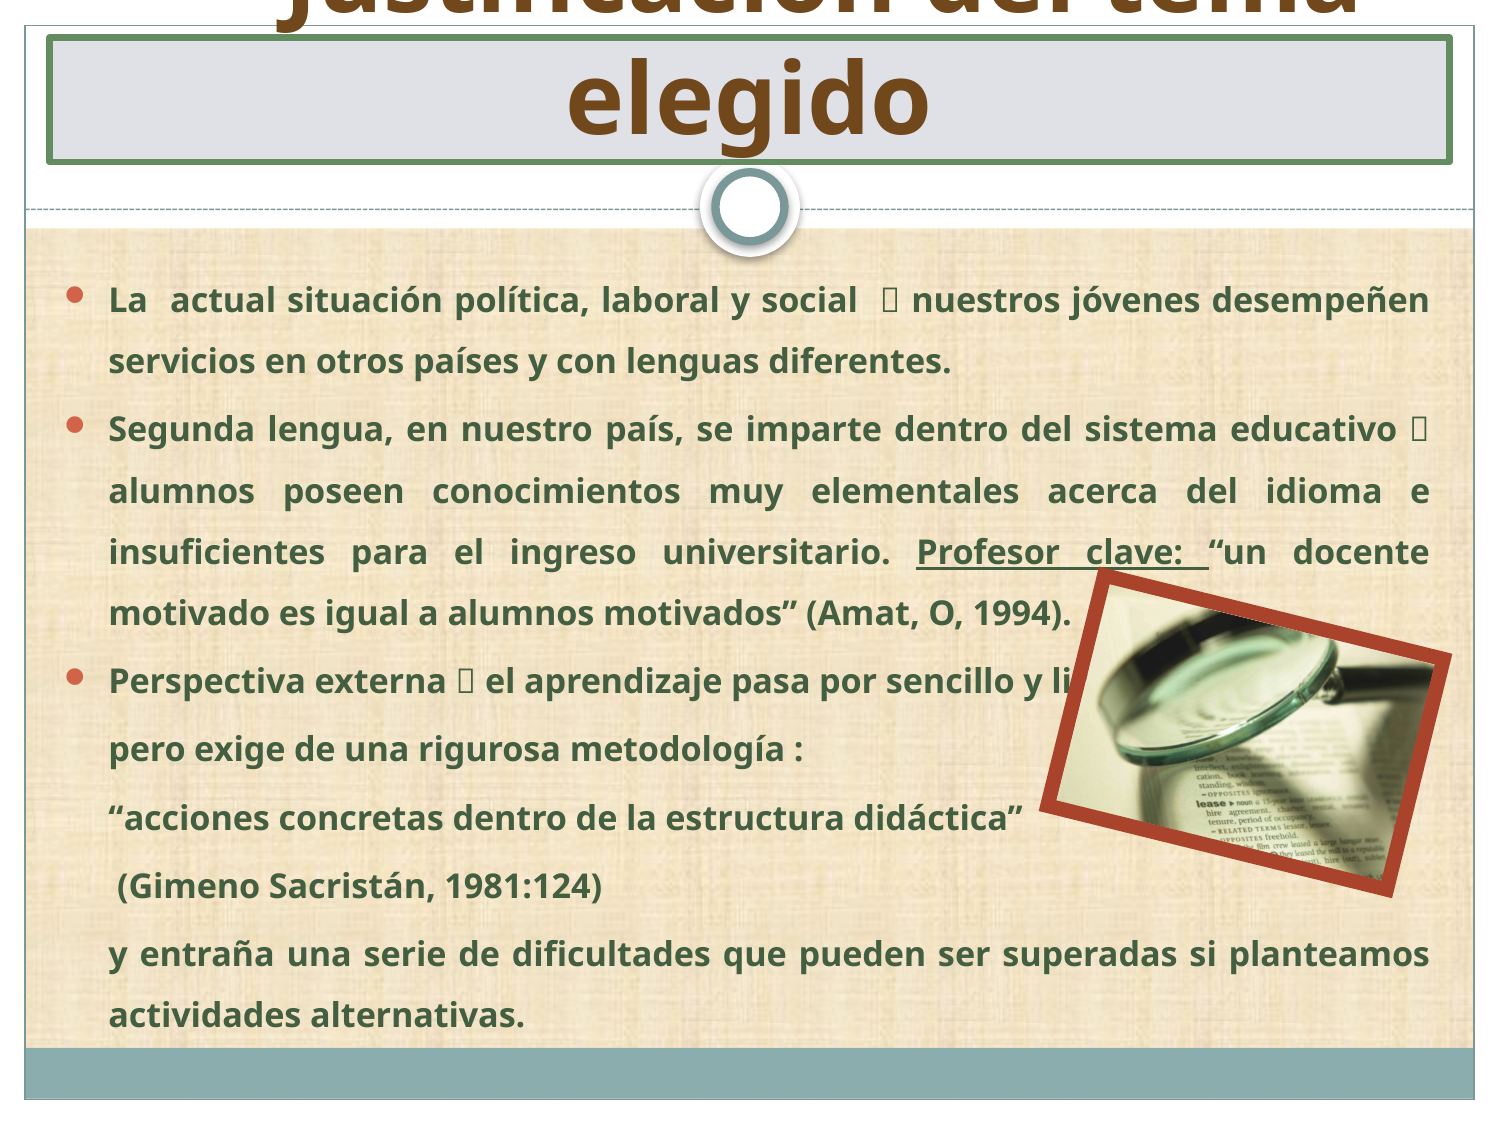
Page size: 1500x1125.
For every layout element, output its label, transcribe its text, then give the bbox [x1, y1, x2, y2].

list La actual situación política, laboral y social  nuestros jóvenes desempeñen servicios en otros países y con lenguas diferentes. Segunda lengua, en nuestro país, se imparte dentro del sistema educativo  alumnos poseen conocimientos muy elementales acerca del idioma e insuficientes para el ingreso universitario. Profesor clave: “un docente motivado es igual a alumnos motivados” (Amat, O, 1994). Perspectiva externa  el aprendizaje pasa por sencillo y lineal, pero exige de una rigurosa metodología : “acciones concretas dentro de la estructura didáctica” (Gimeno Sacristán, 1981:124) y entraña una serie de dificultades que pueden ser superadas si planteamos actividades alternativas. [49, 250, 1445, 1043]
title Justificación del tema elegido [49, 37, 1450, 162]
picture [1057, 585, 1434, 880]
